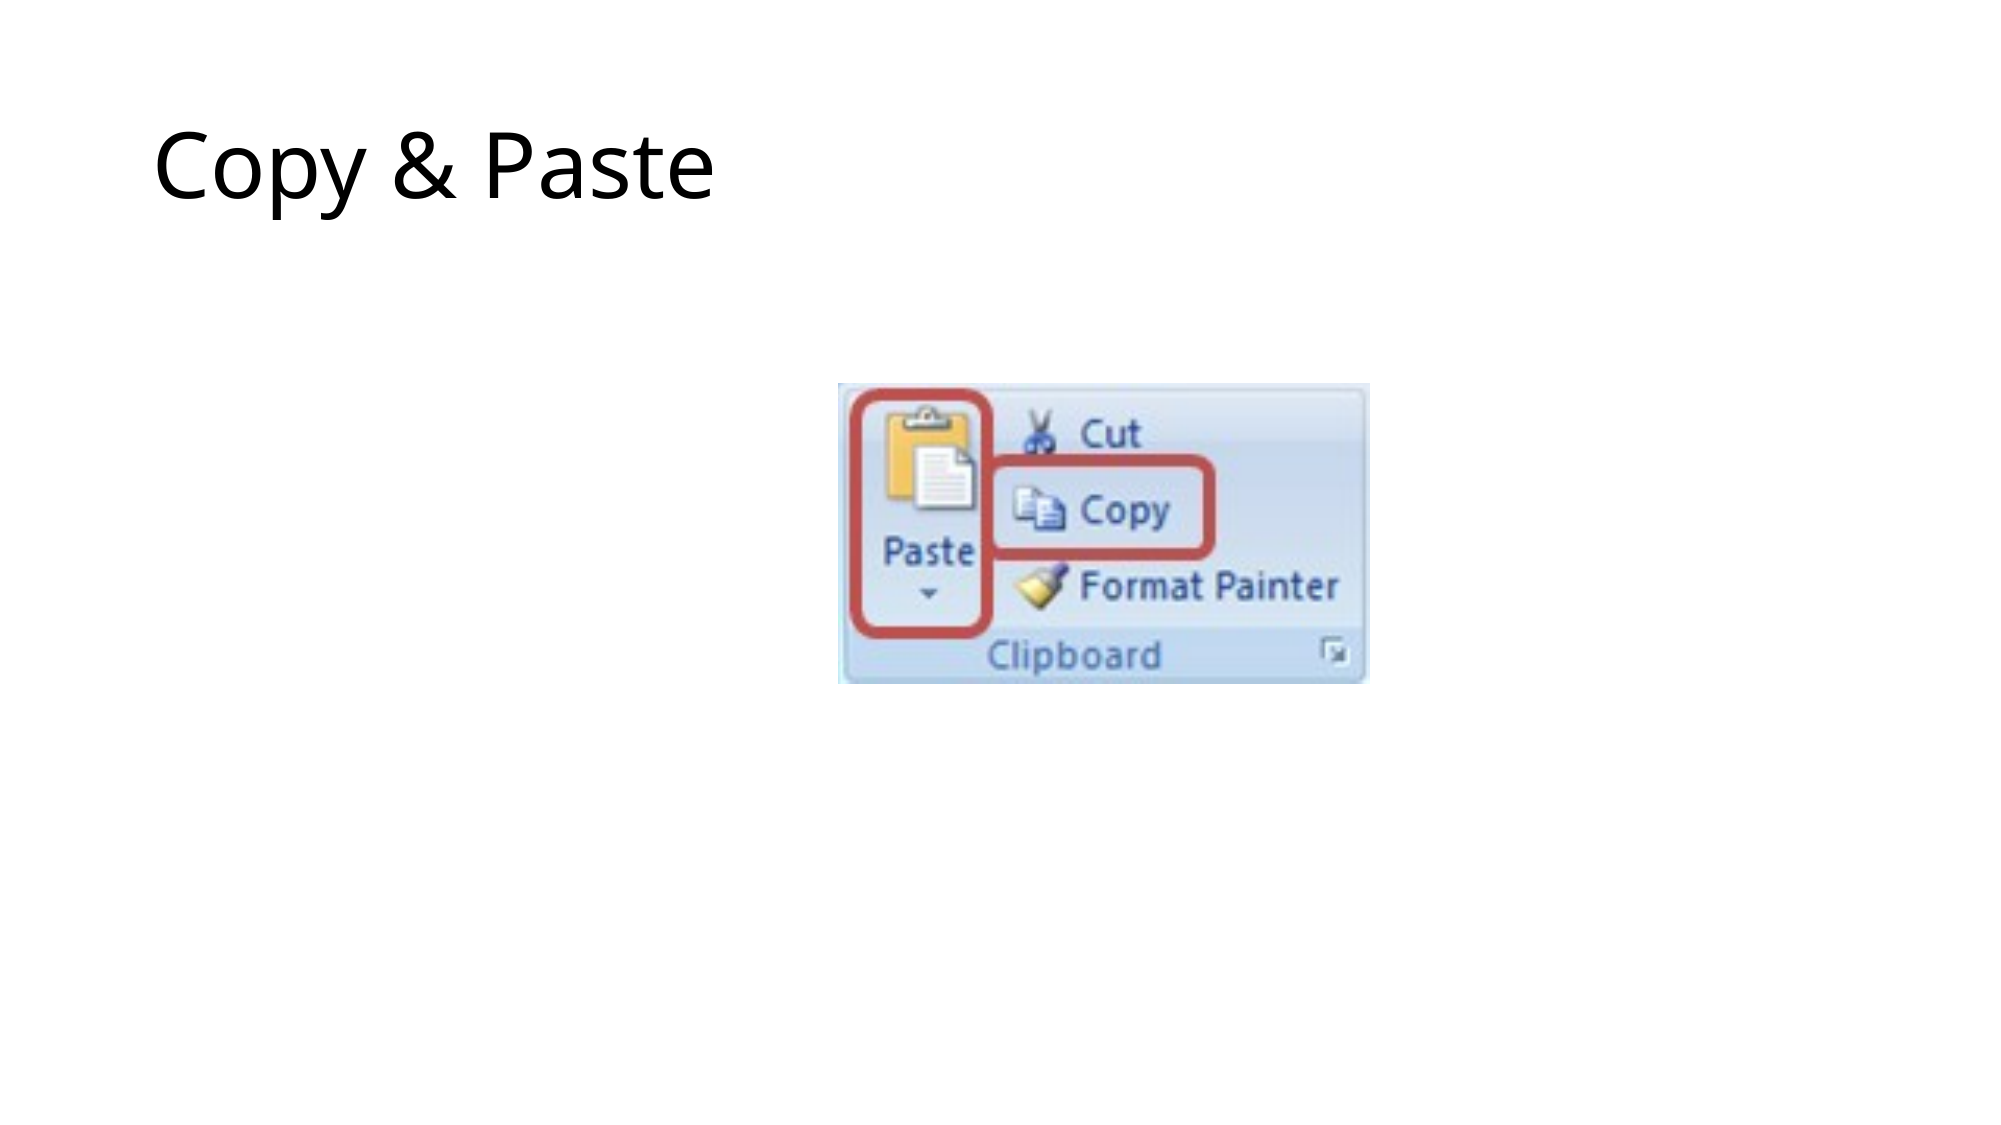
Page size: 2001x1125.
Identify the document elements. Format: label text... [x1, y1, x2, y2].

title Copy & Paste [137, 59, 1863, 278]
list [838, 383, 1370, 684]
